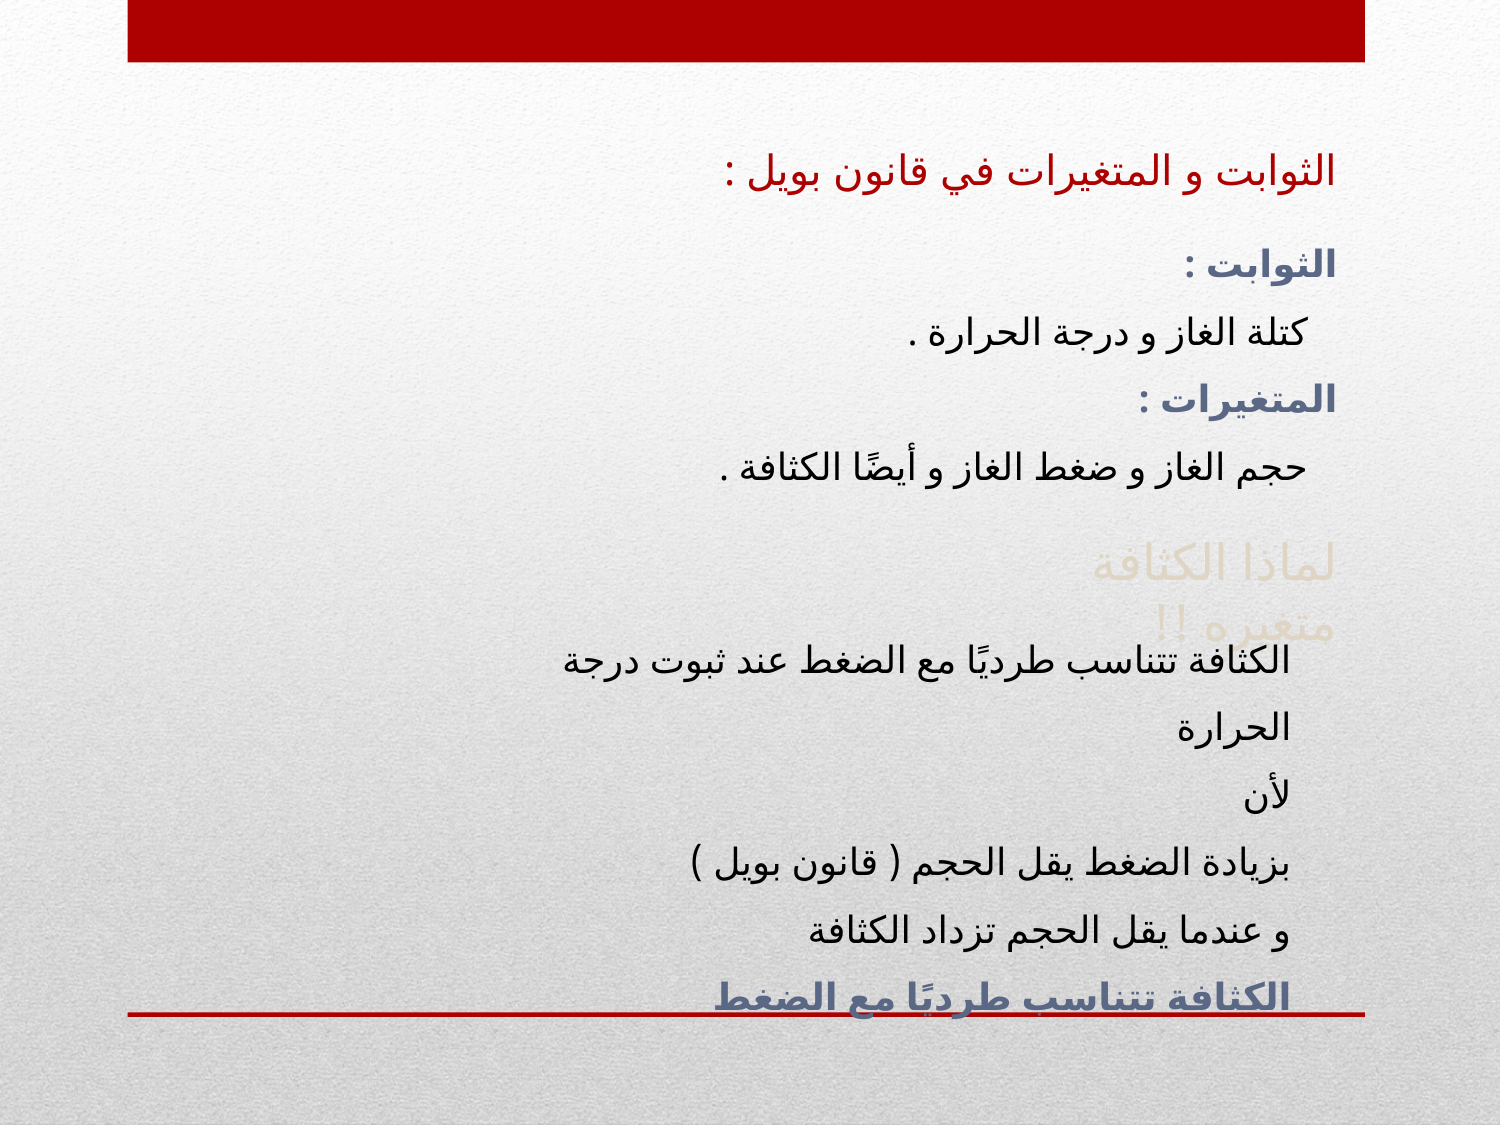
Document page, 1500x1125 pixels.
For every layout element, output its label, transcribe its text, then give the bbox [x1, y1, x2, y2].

text_box لماذا الكثافة متغيره !! [903, 522, 1353, 658]
text_box الثوابت : كتلة الغاز و درجة الحرارة . المتغيرات : حجم الغاز و ضغط الغاز و أيضًا الكثافة . [690, 210, 1353, 496]
text_box الثوابت و المتغيرات في قانون بويل : [537, 136, 1353, 201]
